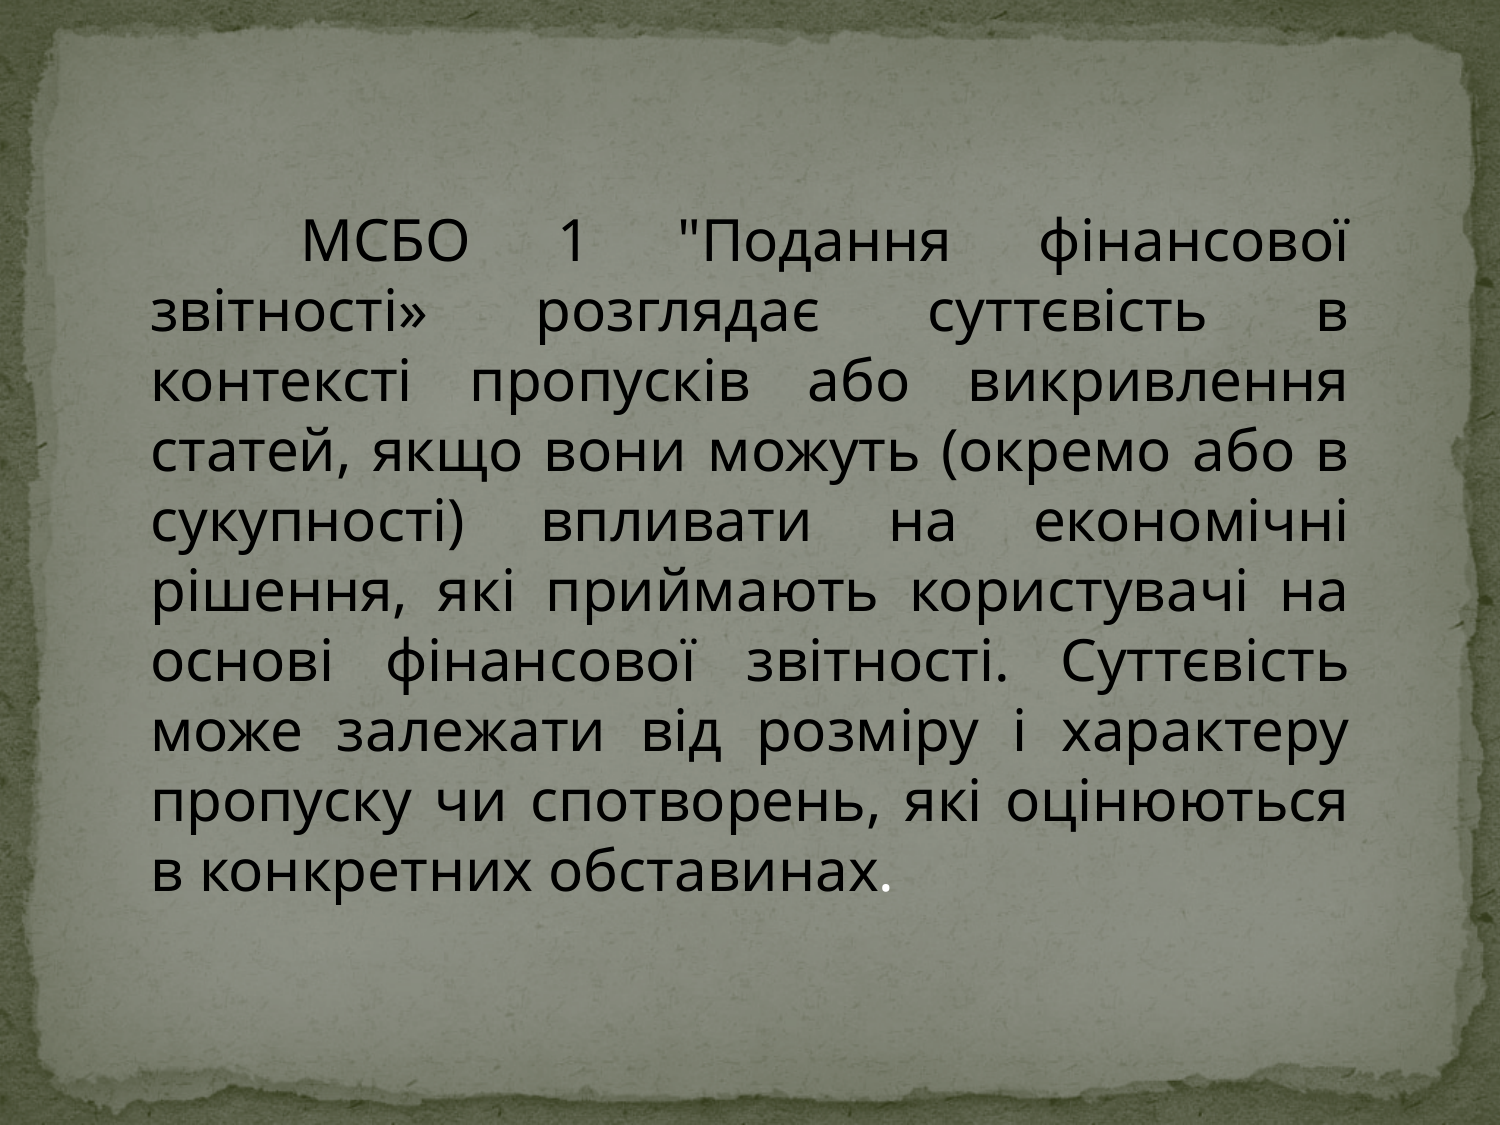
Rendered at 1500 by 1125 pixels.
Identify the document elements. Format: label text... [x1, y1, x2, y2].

text_box МСБО 1 "Подання фінансової звітності» розглядає суттєвість в контексті пропусків або викривлення статей, якщо вони можуть (окремо або в сукупності) впливати на економічні рішення, які приймають користувачі на основі фінансової звітності. Суттєвість може залежати від розміру і характеру пропуску чи спотворень, які оцінюються в конкретних обставинах. [135, 196, 1365, 911]
